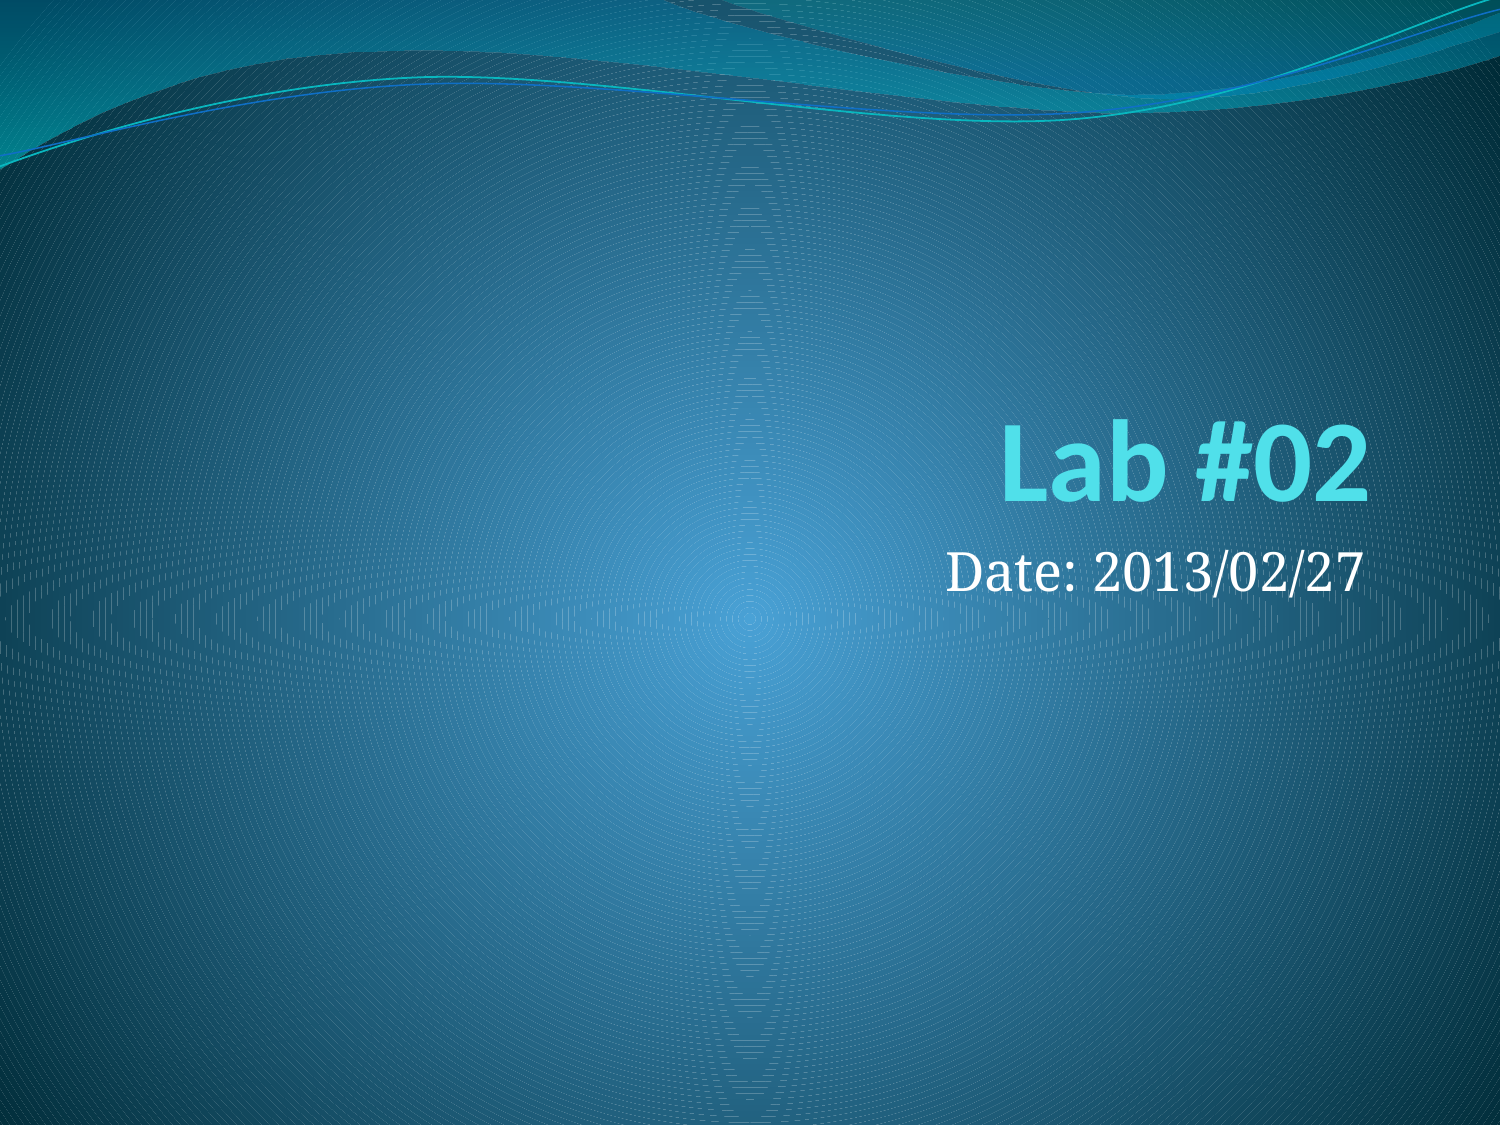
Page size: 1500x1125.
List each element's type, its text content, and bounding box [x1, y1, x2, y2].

subtitle Date: 2013/02/27 [87, 529, 1376, 818]
title Lab #02 [87, 224, 1376, 525]
